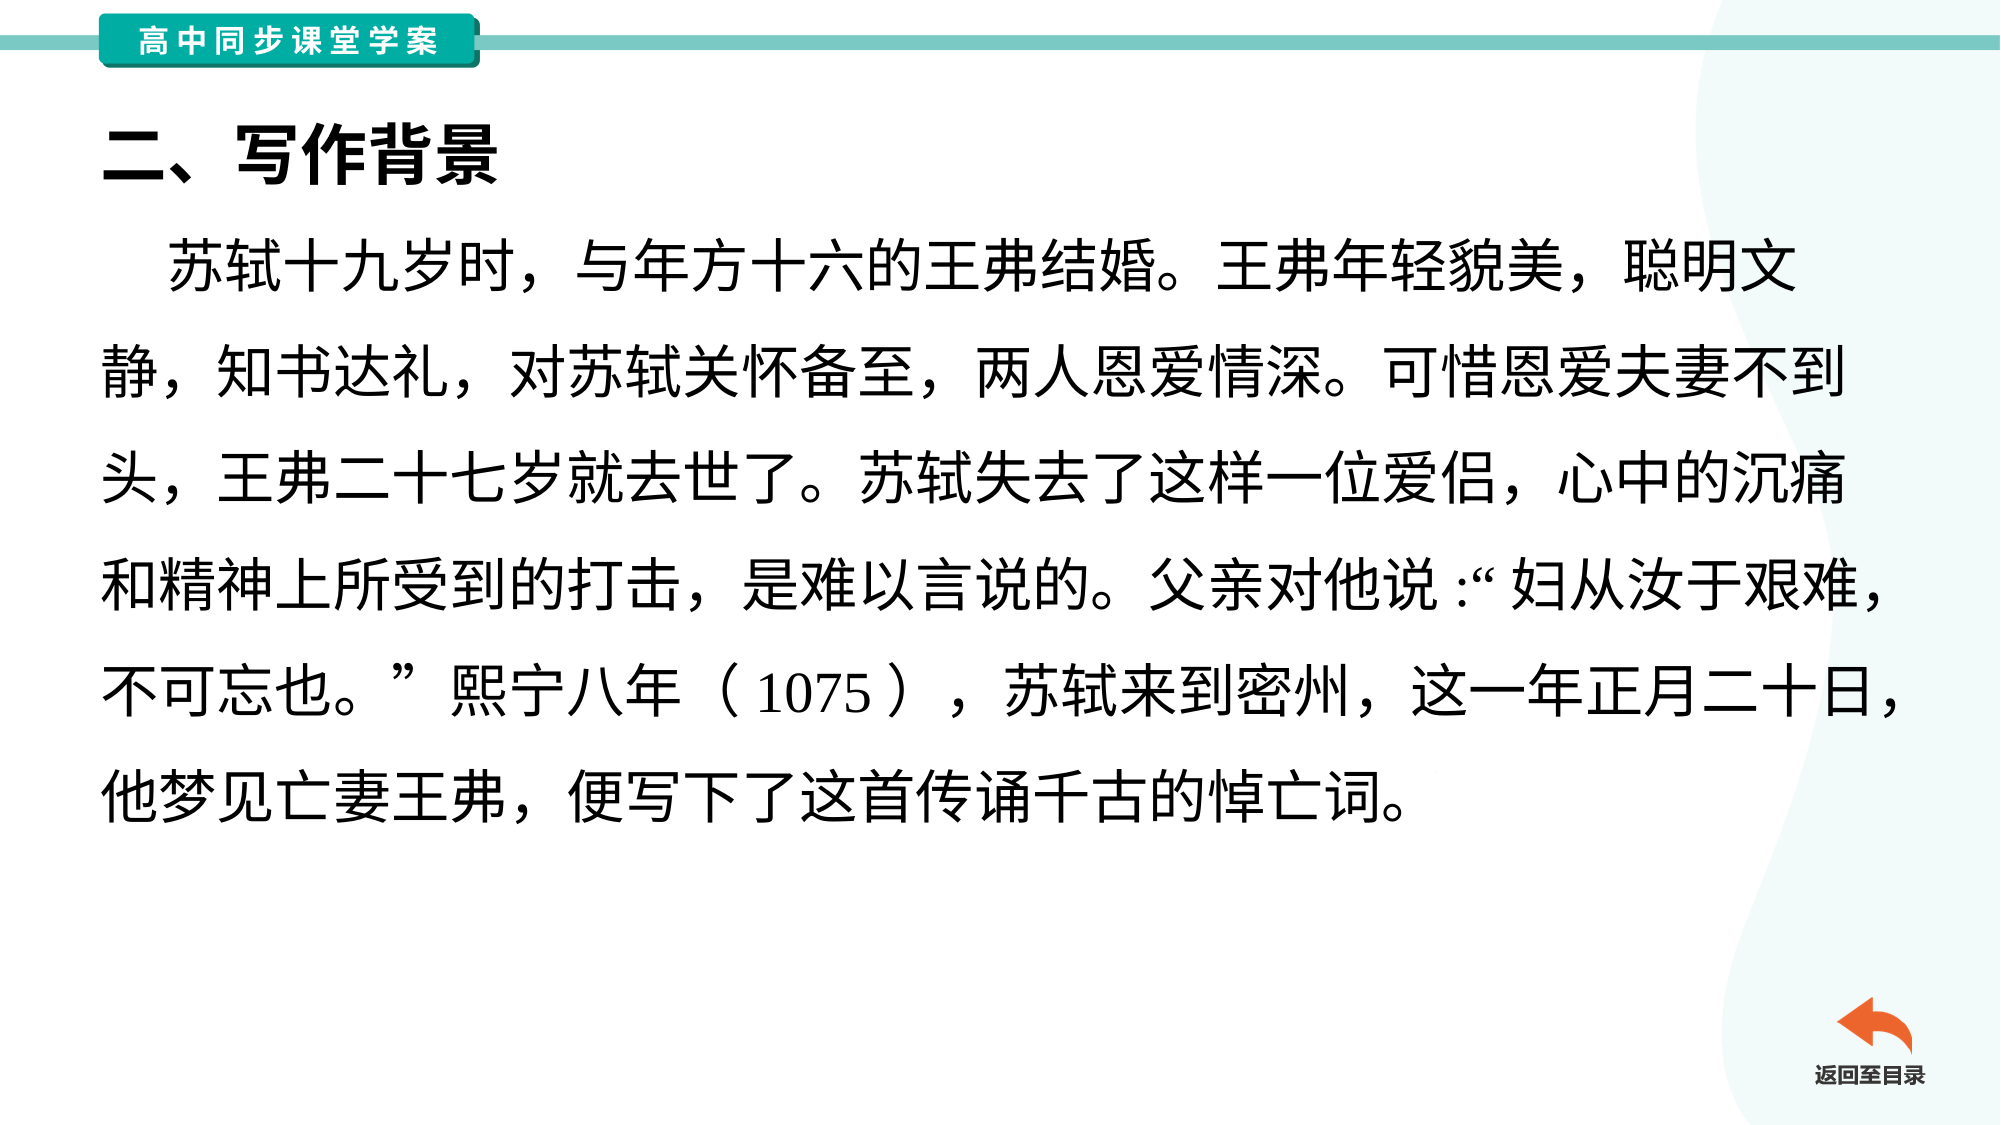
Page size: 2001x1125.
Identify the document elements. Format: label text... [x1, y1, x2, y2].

text_box 二、写作背景 [100, 76, 1899, 192]
picture [0, 0, 2000, 1125]
text_box 苏轼十九岁时，与年方十六的王弗结婚。王弗年轻貌美，聪明文 静，知书达礼，对苏轼关怀备至，两人恩爱情深。可惜恩爱夫妻不到 头，王弗二十七岁就去世了。苏轼失去了这样一位爱侣，心中的沉痛 和精神上所受到的打击，是难以言说的。父亲对他说:“妇从汝于艰难， 不可忘也。”熙宁八年（1075），苏轼来到密州，这一年正月二十日， 他梦见亡妻王弗，便写下了这首传诵千古的悼亡词。 [100, 192, 1899, 831]
